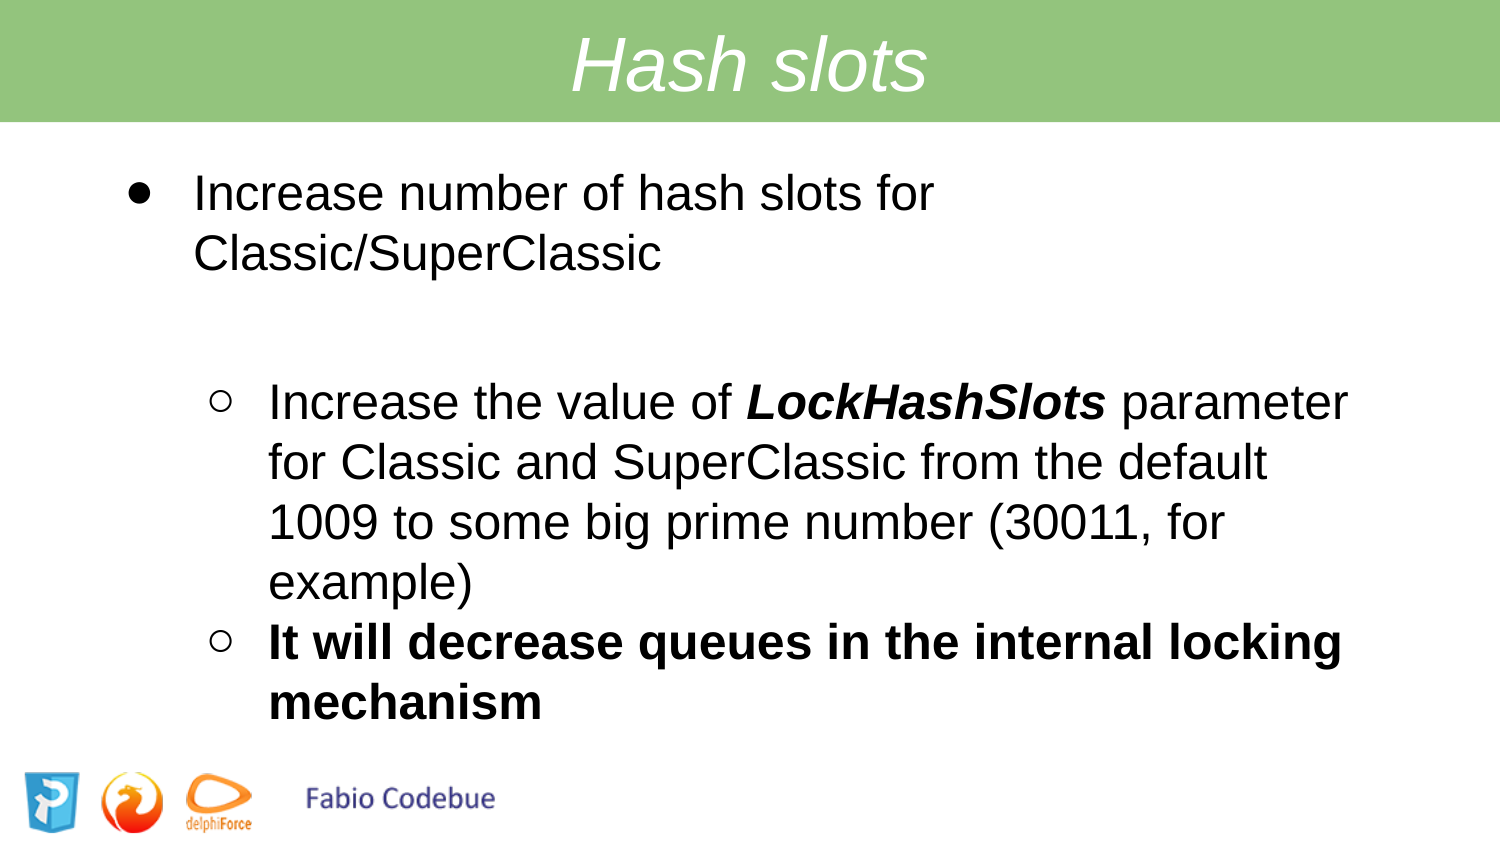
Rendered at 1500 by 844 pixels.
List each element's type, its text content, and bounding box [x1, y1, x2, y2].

list Increase number of hash slots for Classic/SuperClassic Increase the value of LockHashSlots parameter for Classic and SuperClassic from the default 1009 to some big prime number (30011, for example) It will decrease queues in the internal locking mechanism [103, 145, 1397, 760]
text_box Hash slots [0, 0, 1500, 123]
picture [0, 123, 1500, 844]
